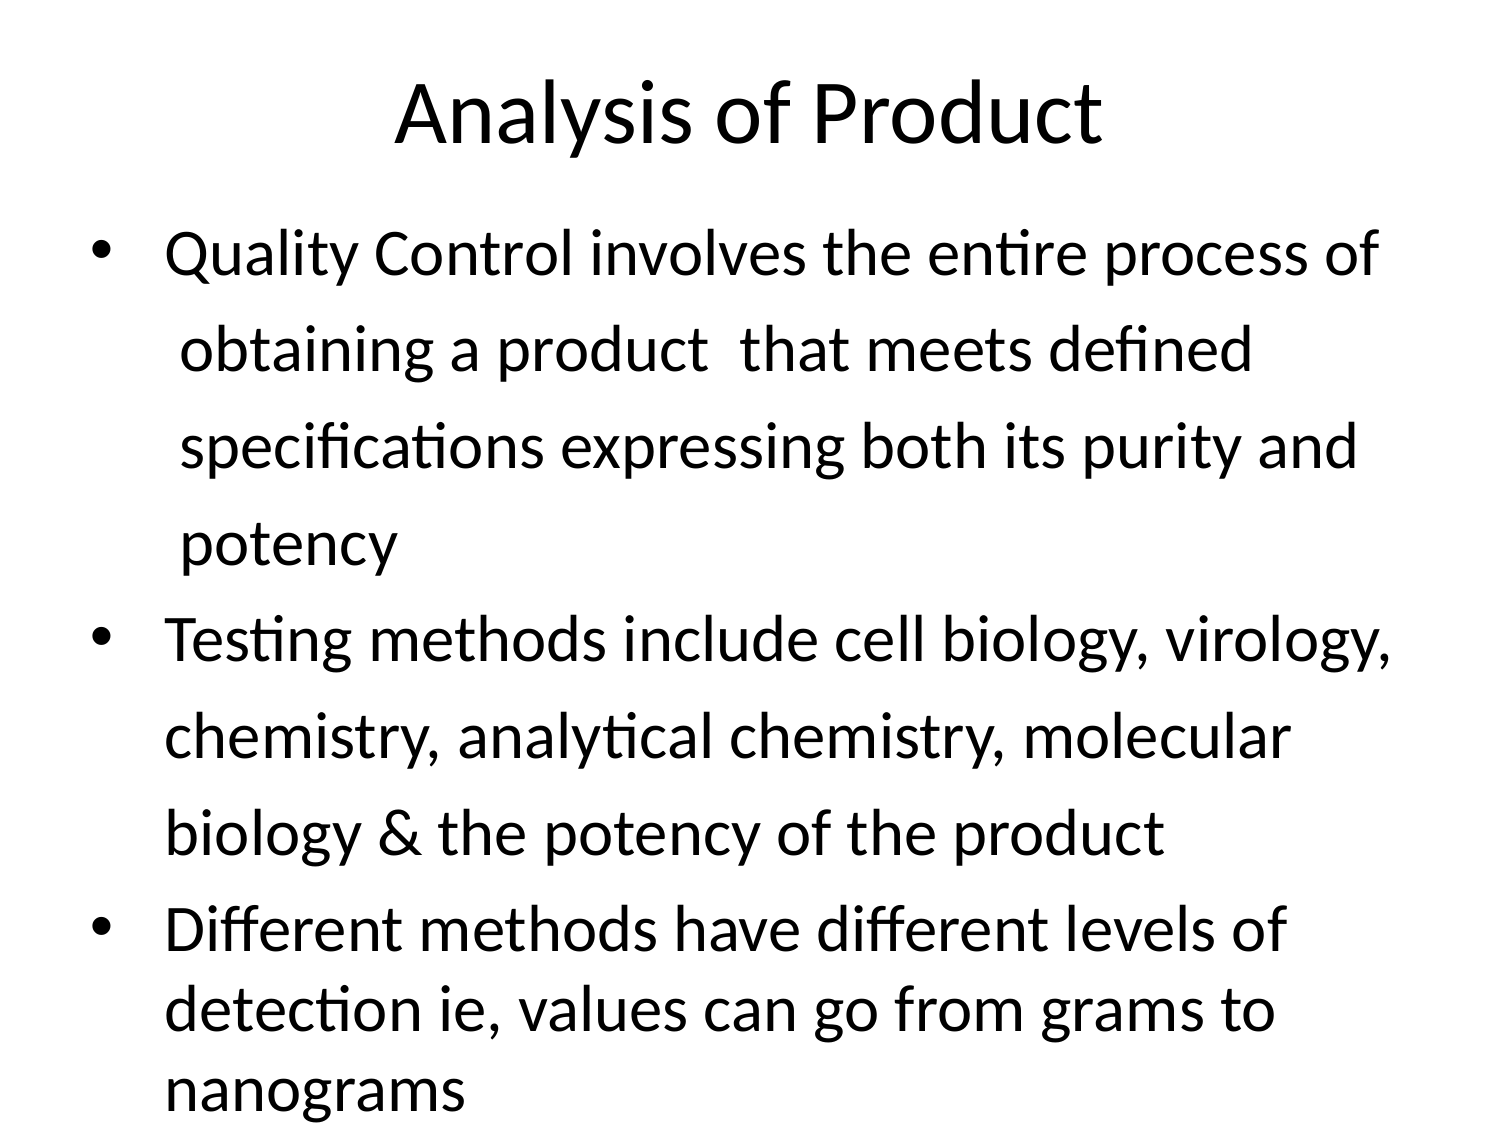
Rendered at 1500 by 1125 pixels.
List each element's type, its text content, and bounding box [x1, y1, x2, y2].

text_box Analysis of Product [74, 13, 1425, 200]
text_box Quality Control involves the entire process of obtaining a product that meets defined specifications expressing both its purity and potency Testing methods include cell biology, virology, chemistry, analytical chemistry, molecular biology & the potency of the product Different methods have different levels of detection ie, values can go from grams to nanograms [74, 200, 1425, 1125]
